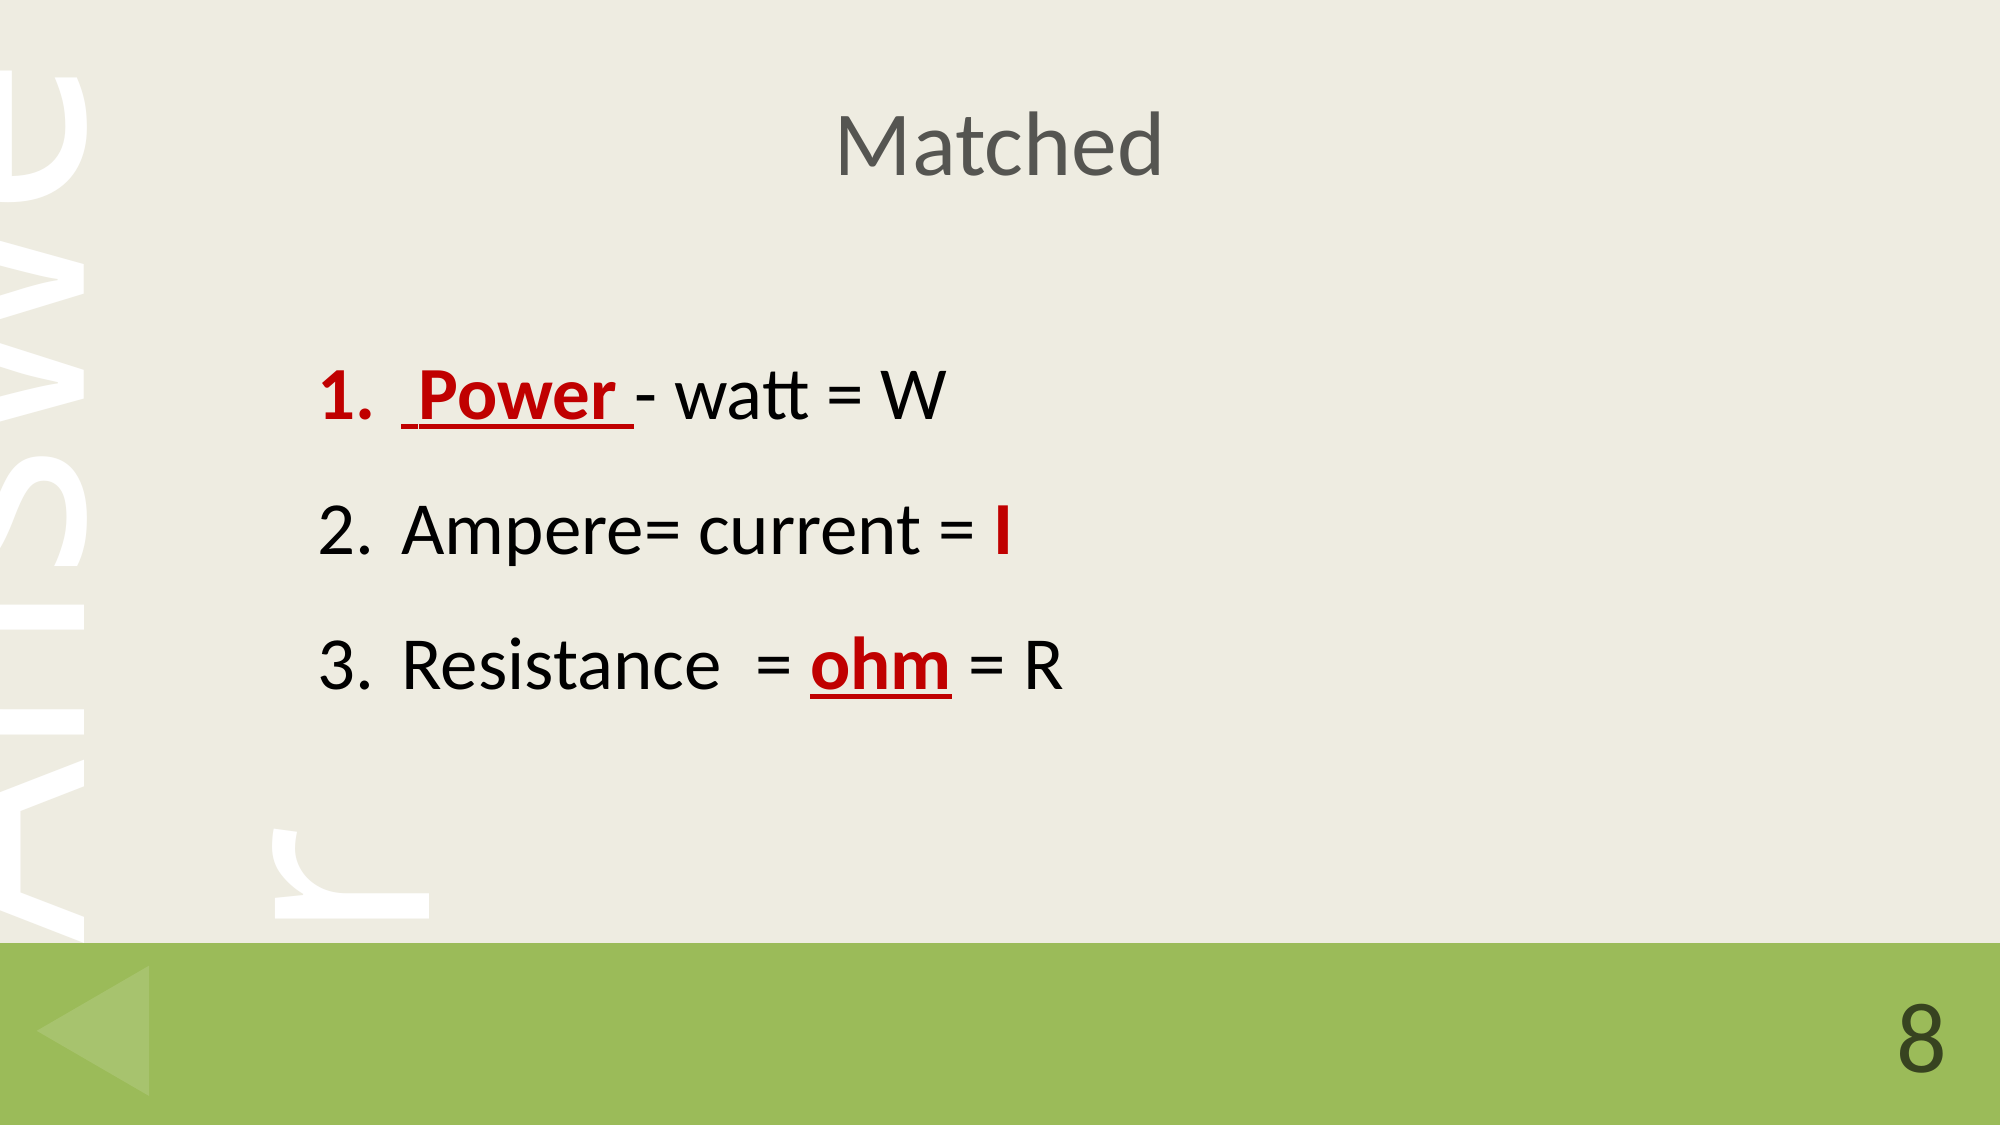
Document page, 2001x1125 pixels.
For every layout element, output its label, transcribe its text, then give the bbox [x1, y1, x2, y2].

list 8 [1494, 967, 1963, 1097]
list Power - watt = W Ampere= current = I Resistance = ohm = R [302, 307, 1760, 832]
title Matched [99, 45, 1900, 233]
